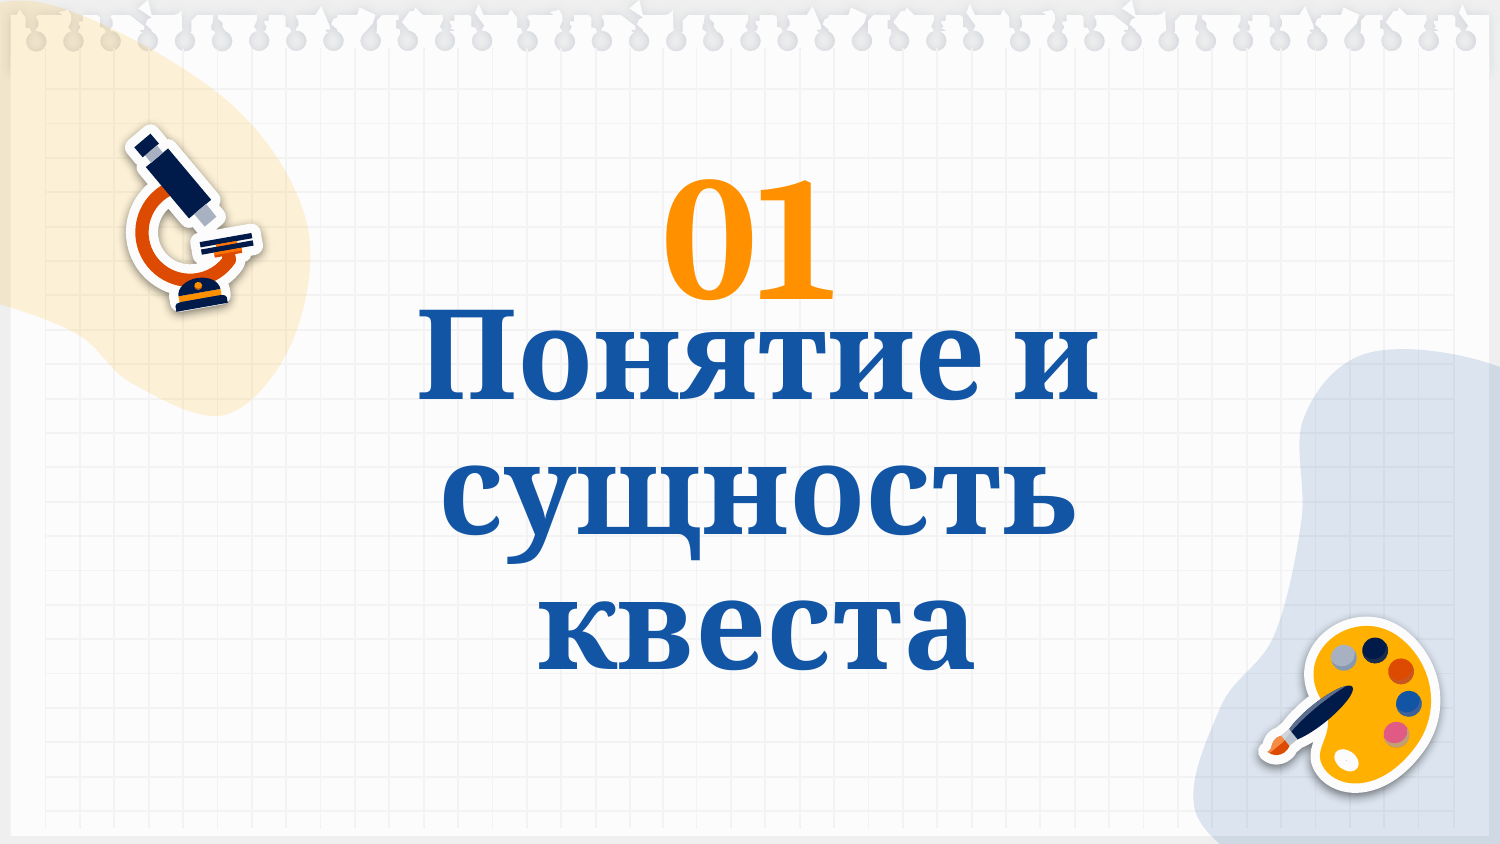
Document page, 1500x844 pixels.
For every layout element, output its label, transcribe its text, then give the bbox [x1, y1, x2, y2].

text_box [1193, 349, 1500, 844]
title 01 [614, 153, 886, 304]
title Понятие и сущность квеста [310, 400, 1207, 738]
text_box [132, 127, 249, 309]
text_box [0, 0, 311, 417]
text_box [1281, 625, 1439, 784]
